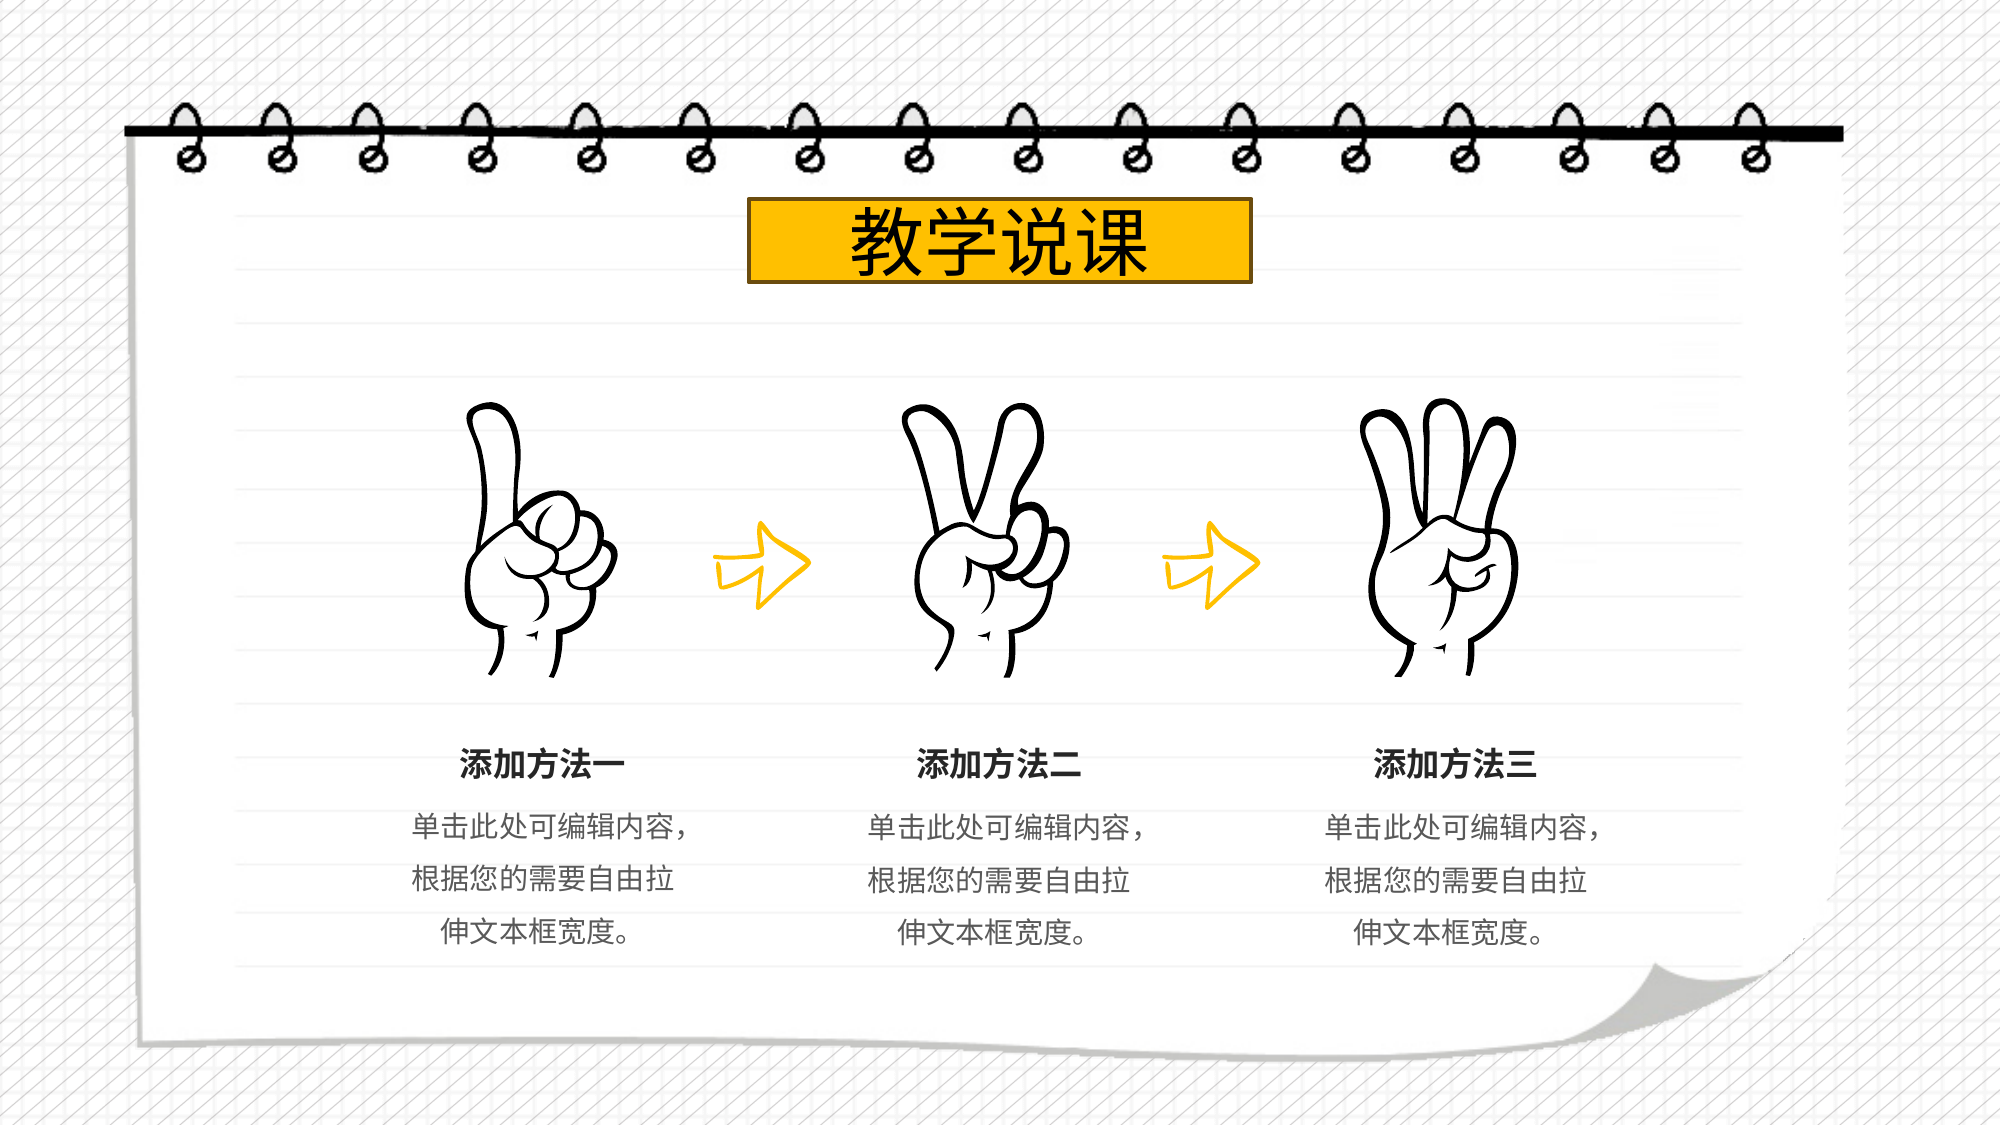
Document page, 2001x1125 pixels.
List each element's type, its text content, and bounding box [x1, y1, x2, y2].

text_box [712, 520, 812, 611]
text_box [898, 397, 1073, 678]
text_box [1162, 520, 1261, 611]
picture [0, 0, 2000, 1125]
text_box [1296, 715, 1617, 960]
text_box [839, 715, 1160, 960]
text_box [453, 394, 622, 678]
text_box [1350, 397, 1525, 678]
text_box 教学说课 [748, 199, 1252, 283]
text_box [383, 715, 703, 958]
